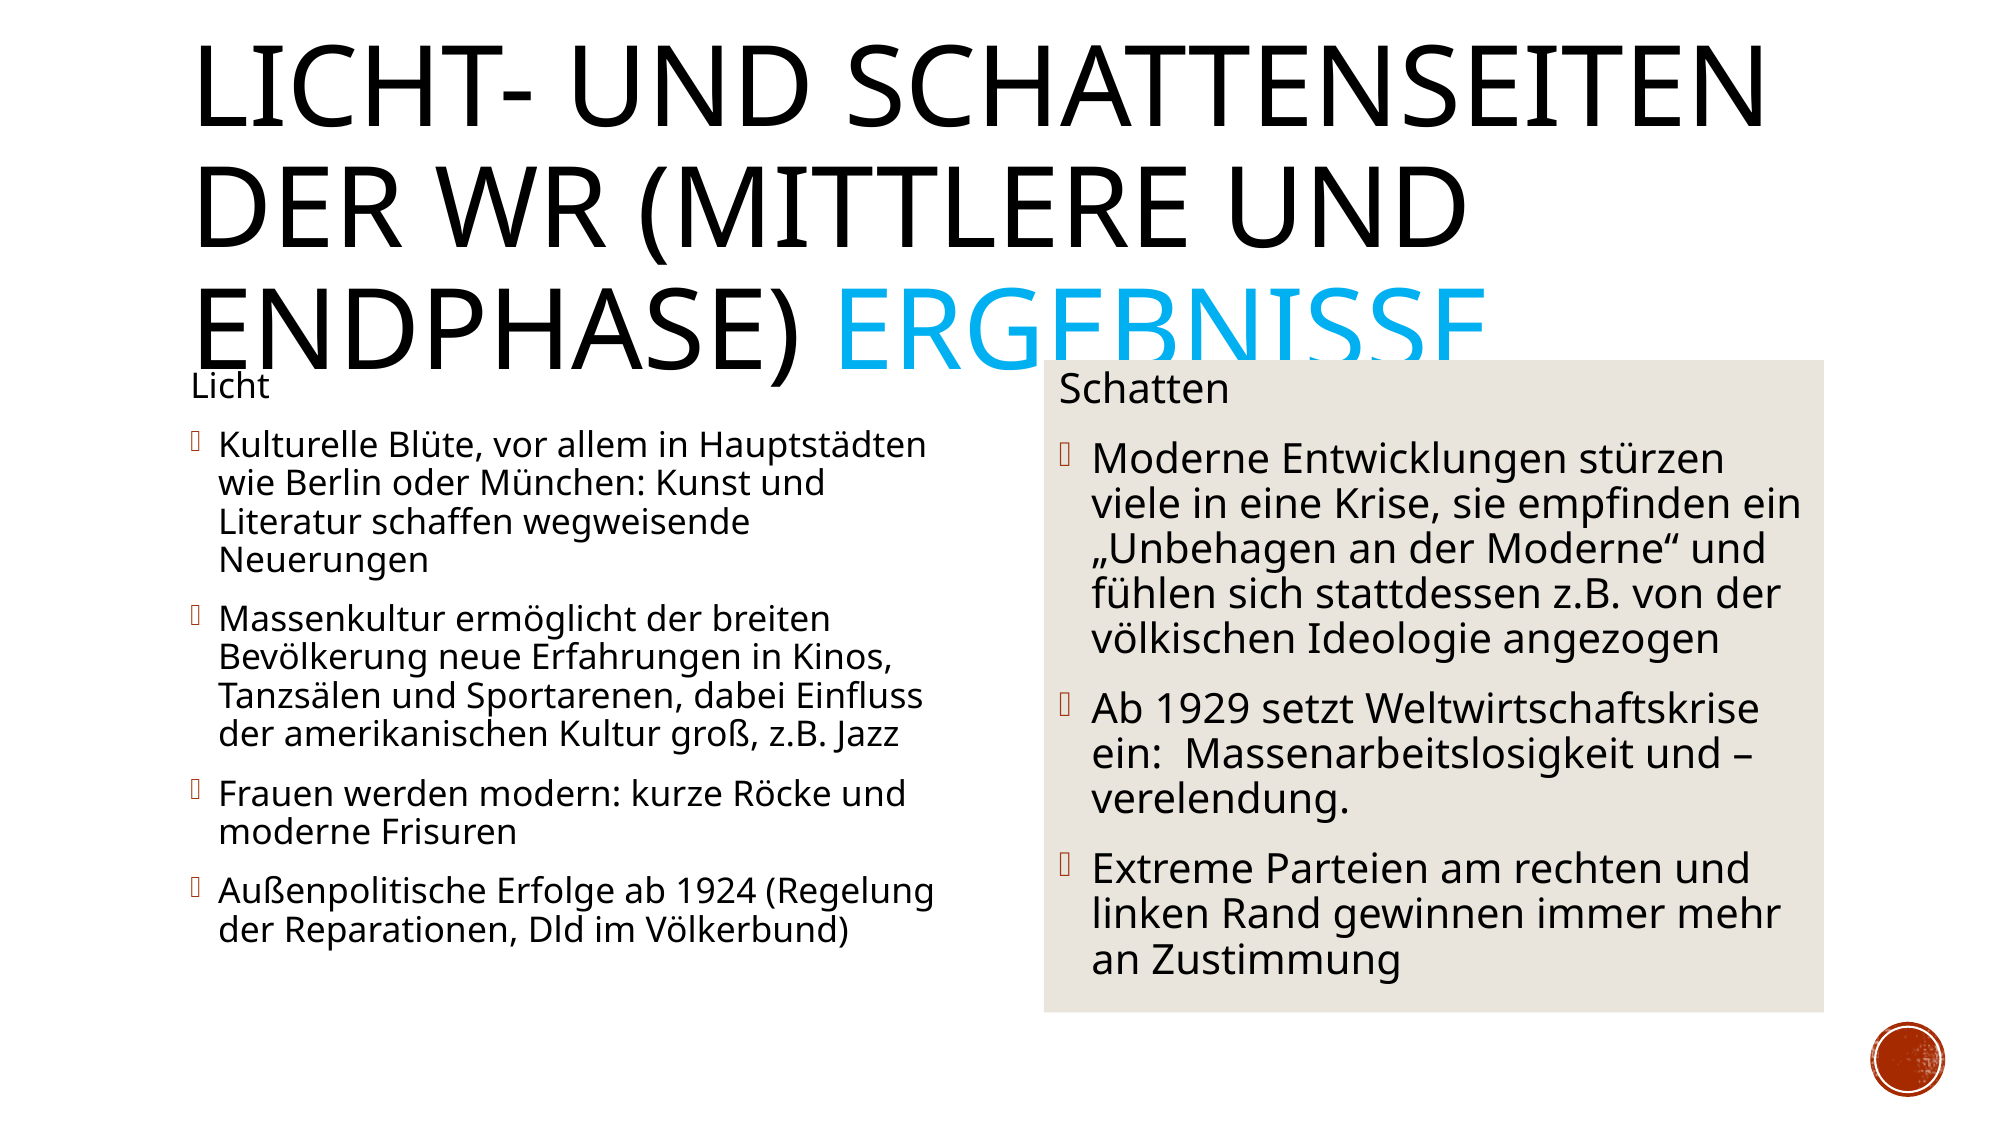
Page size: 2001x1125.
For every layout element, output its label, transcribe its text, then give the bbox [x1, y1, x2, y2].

list Licht Kulturelle Blüte, vor allem in Hauptstädten wie Berlin oder München: Kunst und Literatur schaffen wegweisende Neuerungen Massenkultur ermöglicht der breiten Bevölkerung neue Erfahrungen in Kinos, Tanzsälen und Sportarenen, dabei Einfluss der amerikanischen Kultur groß, z.B. Jazz Frauen werden modern: kurze Röcke und moderne Frisuren Außenpolitische Erfolge ab 1924 (Regelung der Reparationen, Dld im Völkerbund) [175, 360, 956, 1013]
list Schatten Moderne Entwicklungen stürzen viele in eine Krise, sie empfinden ein „Unbehagen an der Moderne“ und fühlen sich stattdessen z.B. von der völkischen Ideologie angezogen Ab 1929 setzt Weltwirtschaftskrise ein: Massenarbeitslosigkeit und –verelendung. Extreme Parteien am rechten und linken Rand gewinnen immer mehr an Zustimmung [1043, 360, 1824, 1013]
title Licht- und Schattenseiten der WR (Mittlere und EndPhase) Ergebnisse [175, 79, 1826, 344]
